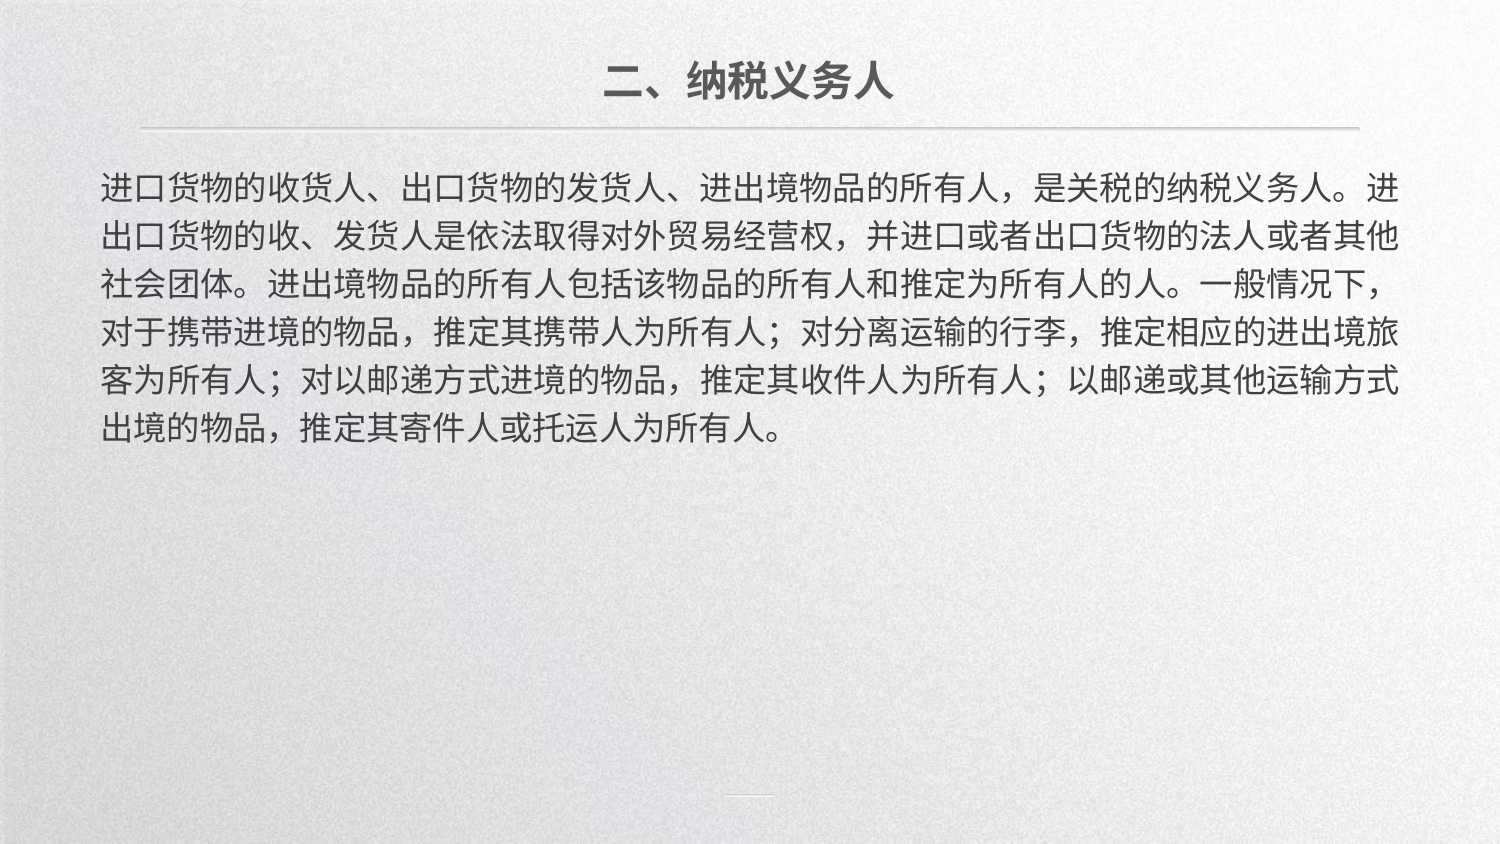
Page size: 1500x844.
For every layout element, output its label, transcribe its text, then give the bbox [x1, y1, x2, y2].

text_box 进口货物的收货人、出口货物的发货人、进出境物品的所有人，是关税的纳税义务人。进出口货物的收、发货人是依法取得对外贸易经营权，并进口或者出口货物的法人或者其他社会团体。进出境物品的所有人包括该物品的所有人和推定为所有人的人。一般情况下，对于携带进境的物品，推定其携带人为所有人；对分离运输的行李，推定相应的进出境旅客为所有人；对以邮递方式进境的物品，推定其收件人为所有人；以邮递或其他运输方式出境的物品，推定其寄件人或托运人为所有人。 [100, 159, 1400, 447]
text_box 二、纳税义务人 [459, 49, 1038, 111]
picture [0, 0, 1500, 844]
